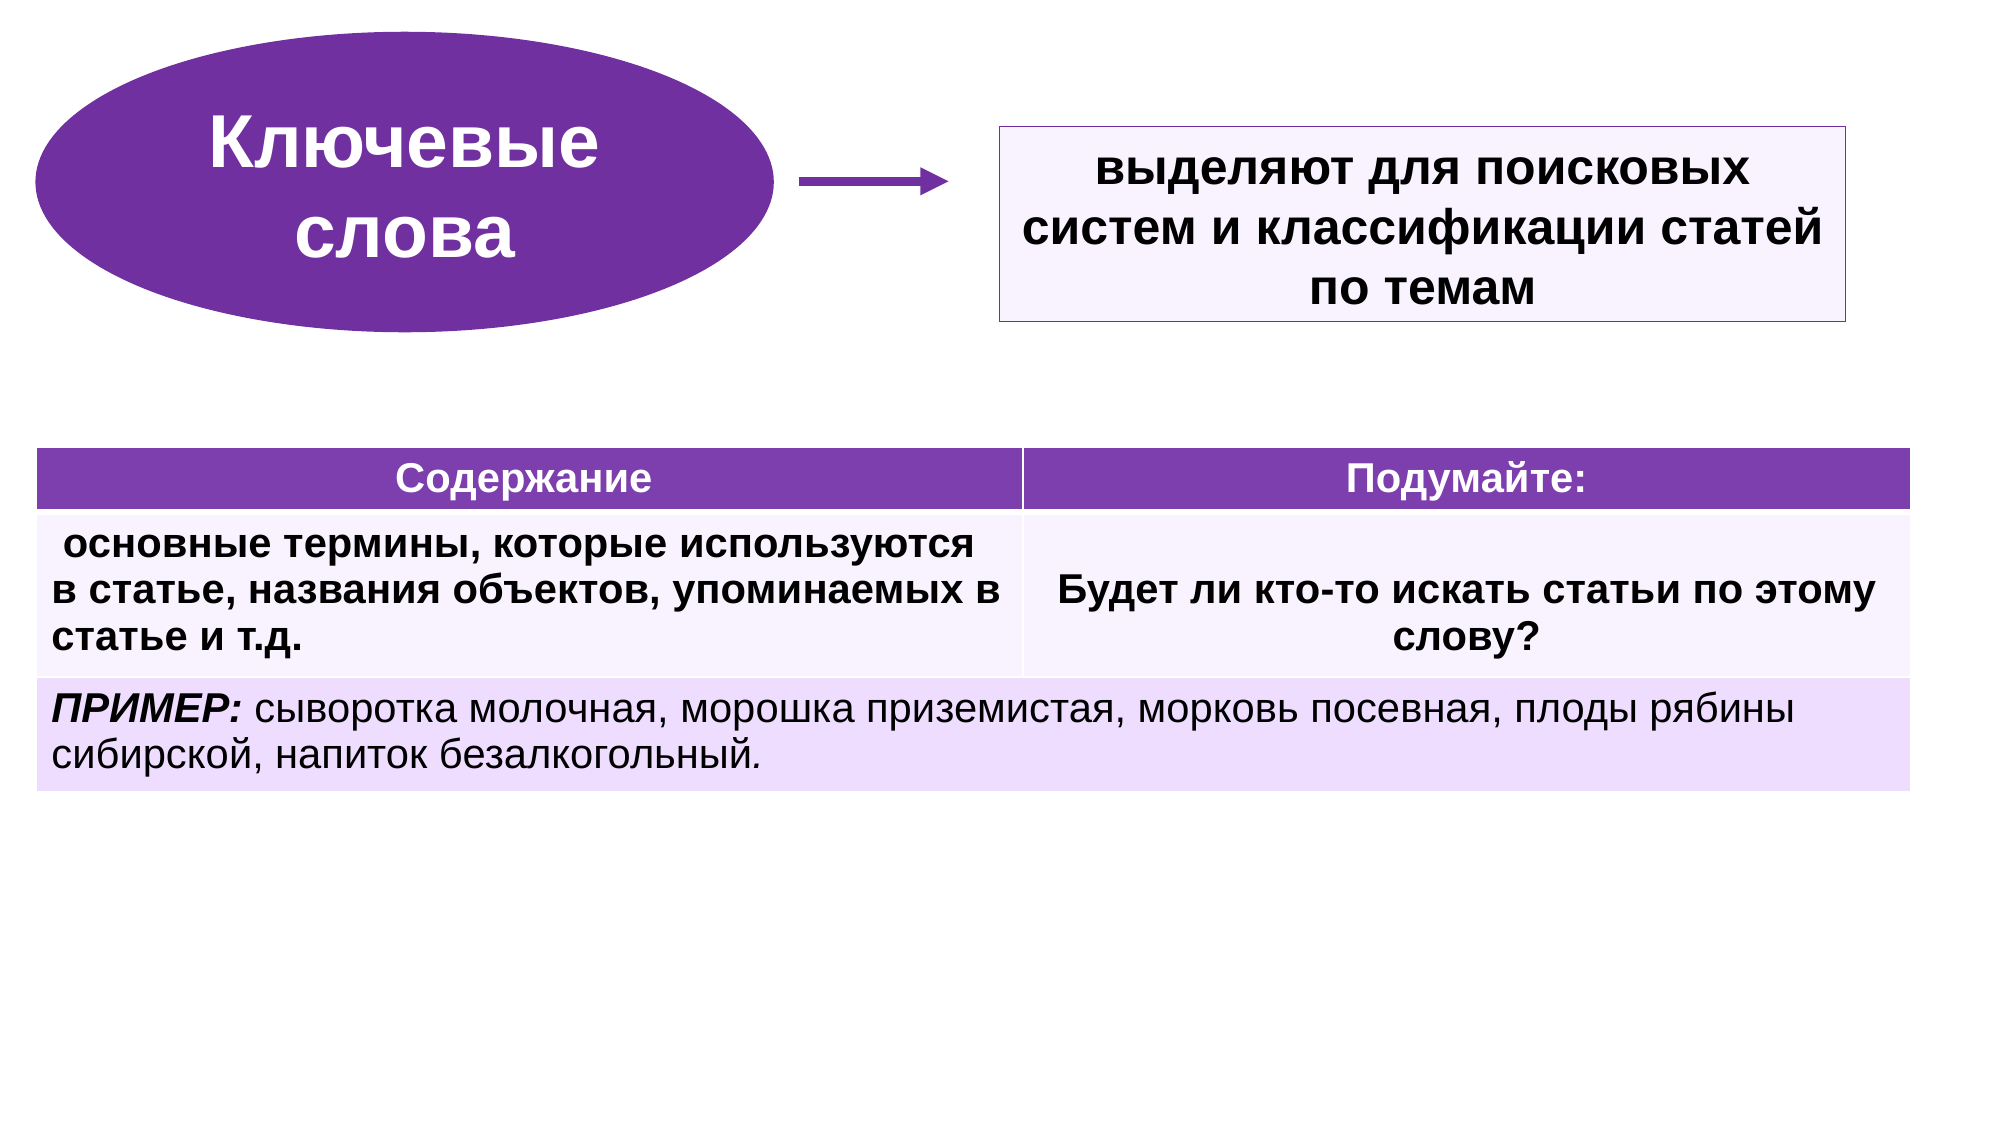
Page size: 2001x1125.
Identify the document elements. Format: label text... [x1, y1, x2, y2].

text_box выделяют для поисковых систем и классификации статей по темам [999, 126, 1846, 322]
table_cell ПРИМЕР: сыворотка молочная, морошка приземистая, морковь посевная, плоды рябины сибирской, напиток безалкогольный. [37, 678, 1910, 791]
table_cell основные термины, которые используются в статье, названия объектов, упоминаемых в статье и т.д. [37, 515, 1022, 676]
table_header Подумайте: [1024, 448, 1910, 509]
text_box Ключевые слова [35, 31, 774, 333]
table_cell Будет ли кто-то искать статьи по этому слову? [1024, 515, 1910, 676]
table_header Содержание [37, 448, 1022, 509]
